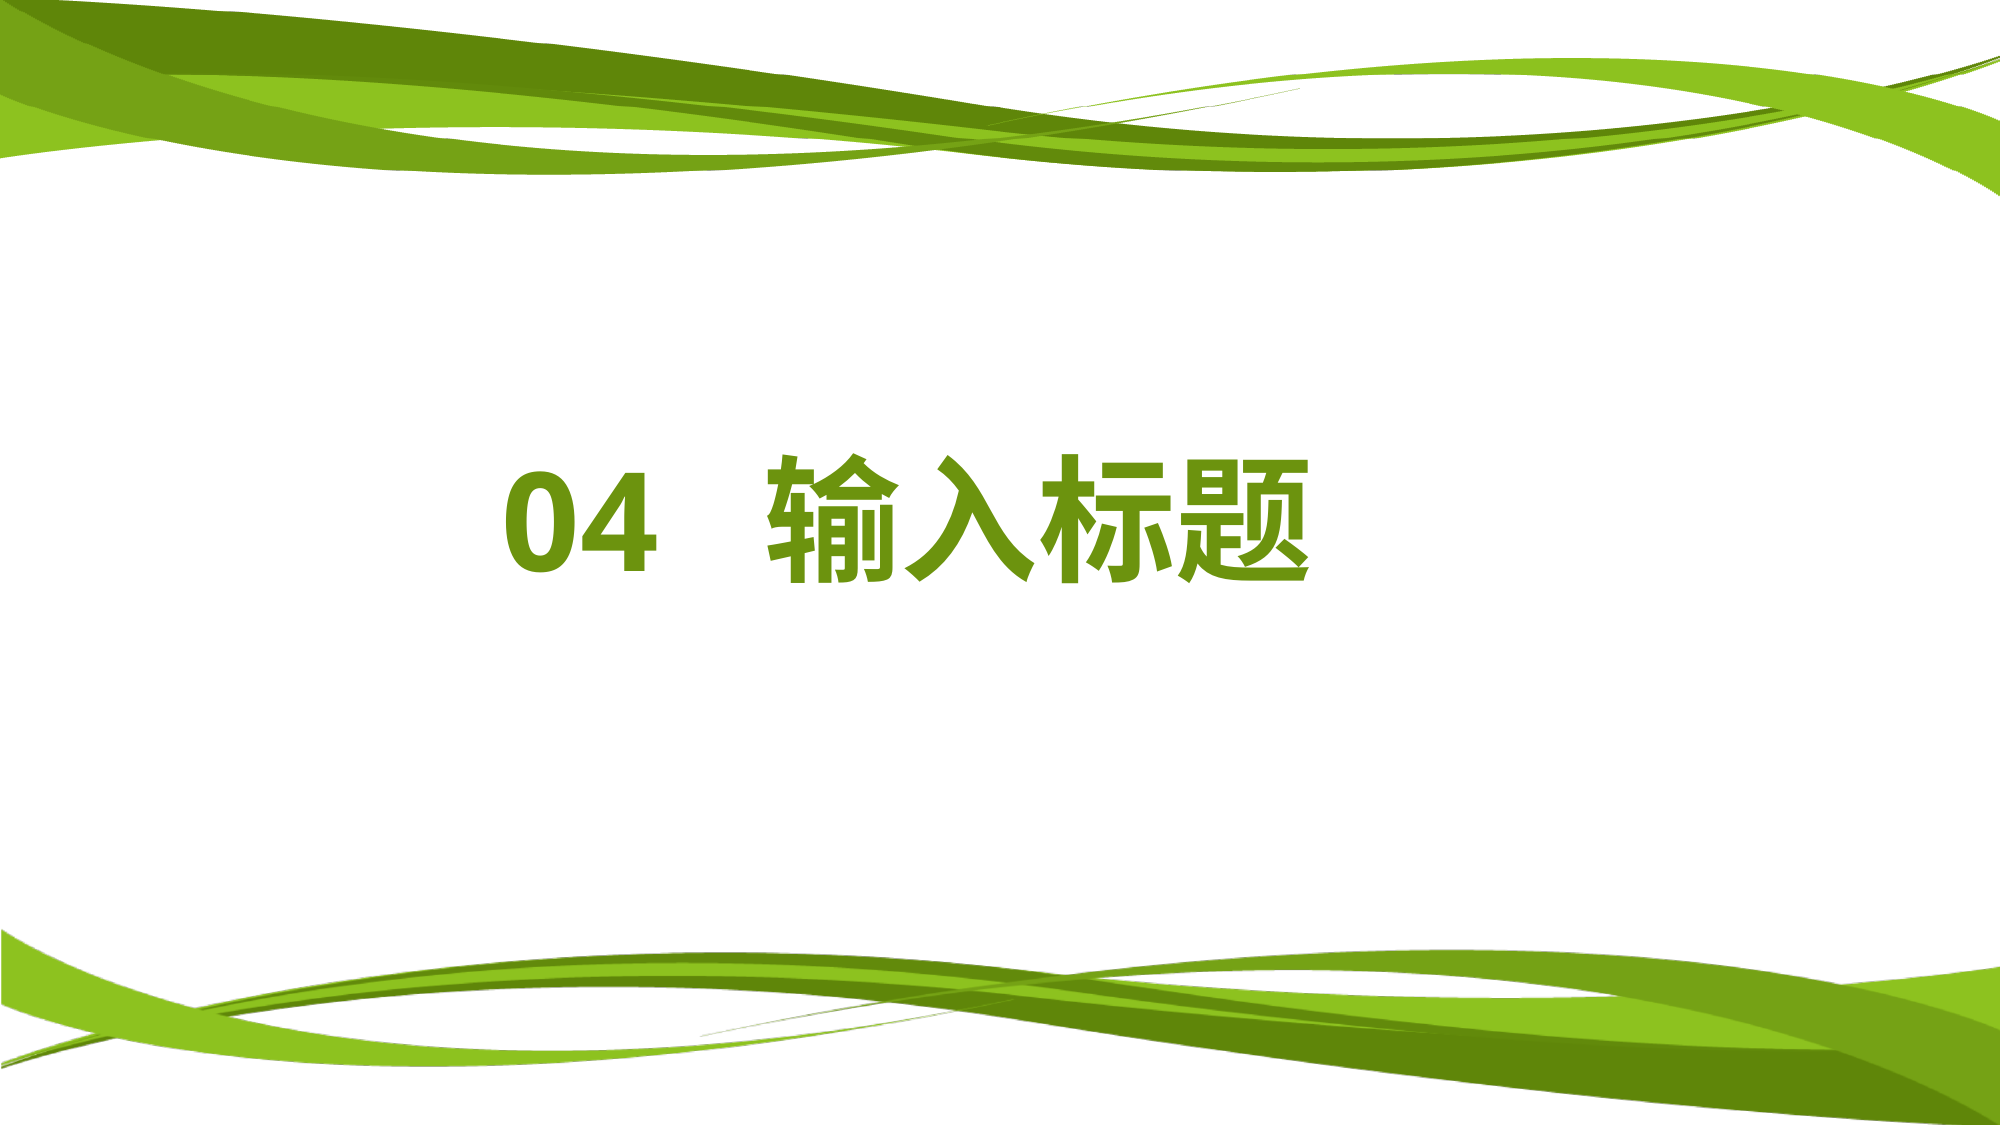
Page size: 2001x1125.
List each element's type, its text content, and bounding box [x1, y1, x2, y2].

picture [0, 922, 2000, 1125]
text_box 04 输入标题 [486, 377, 1329, 607]
picture [0, 0, 2000, 202]
